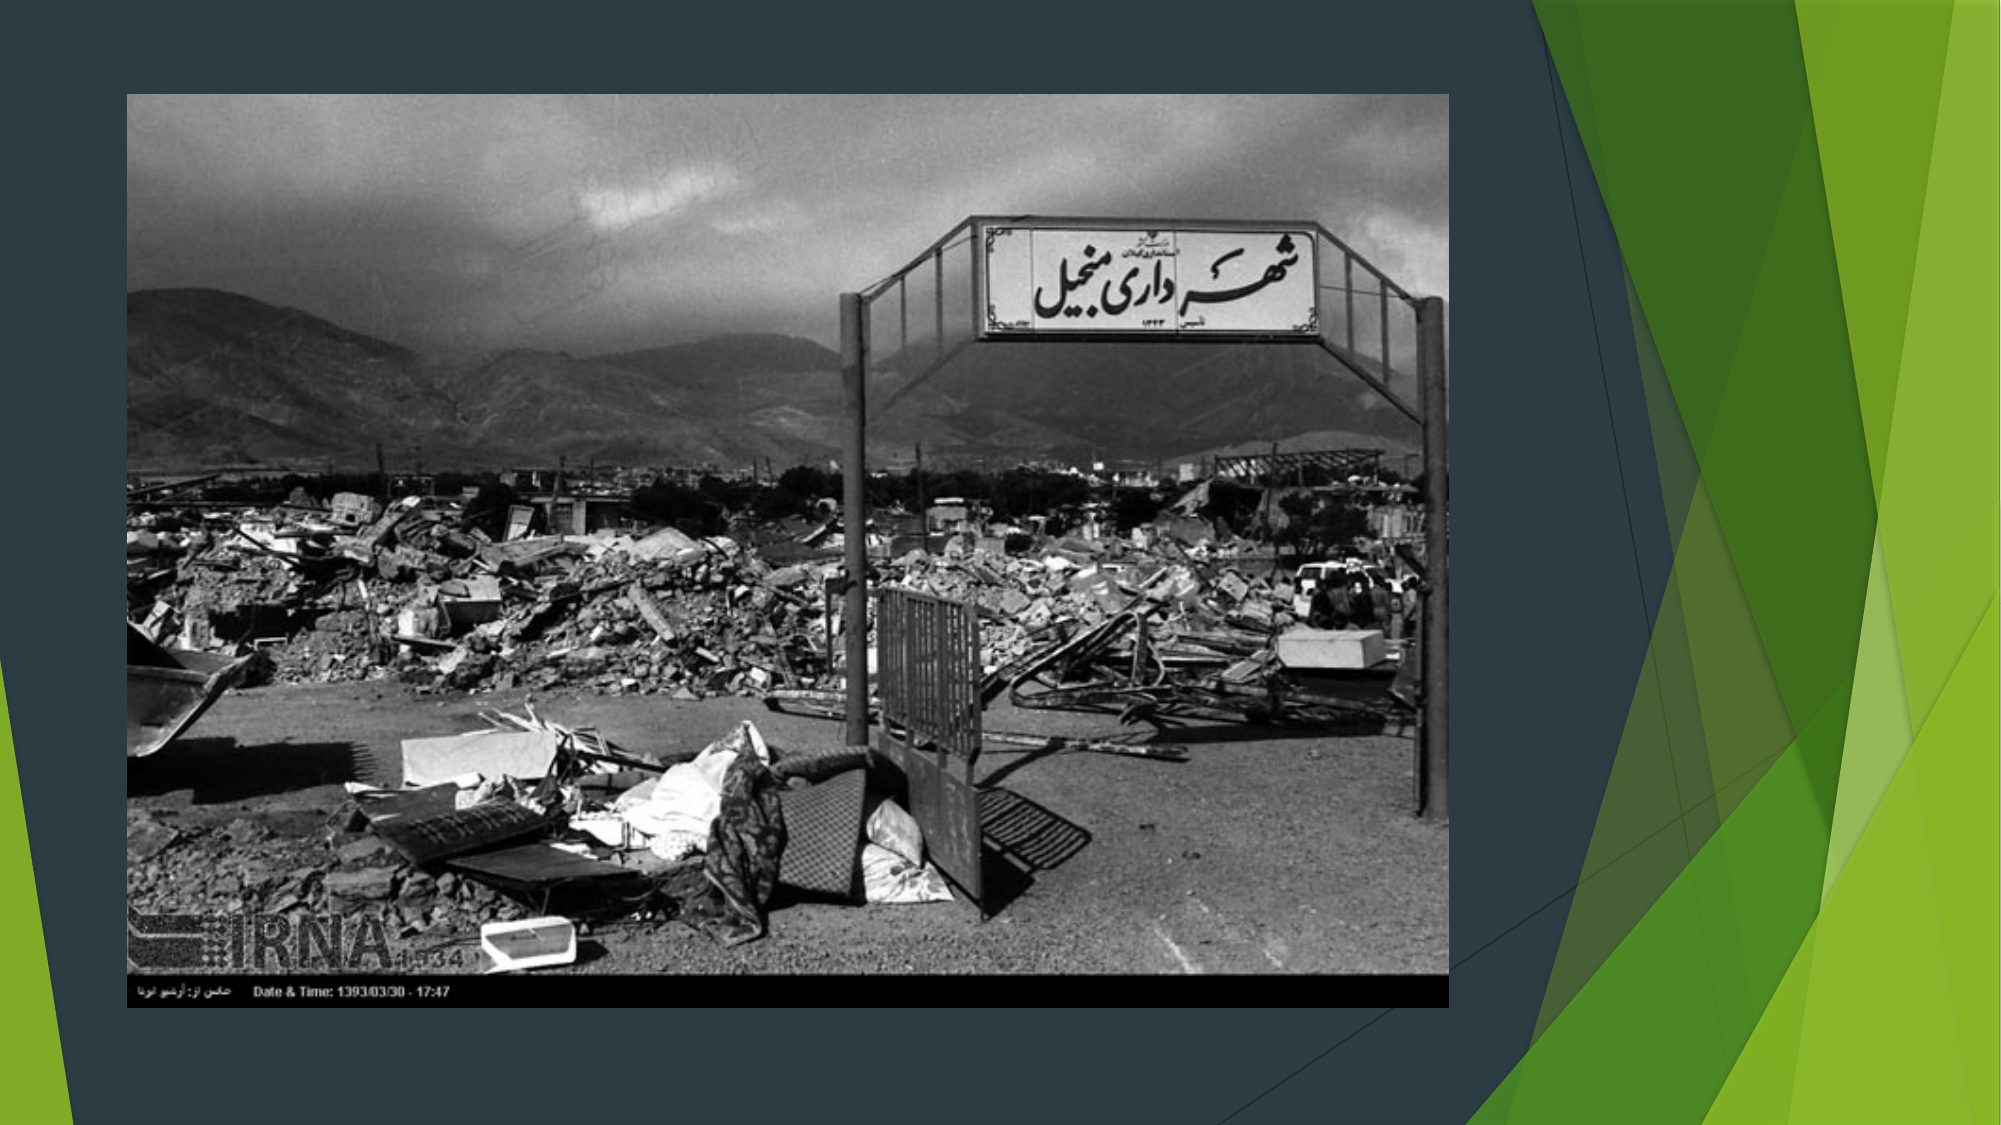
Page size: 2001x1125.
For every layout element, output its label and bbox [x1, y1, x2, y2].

list [127, 93, 1449, 1008]
